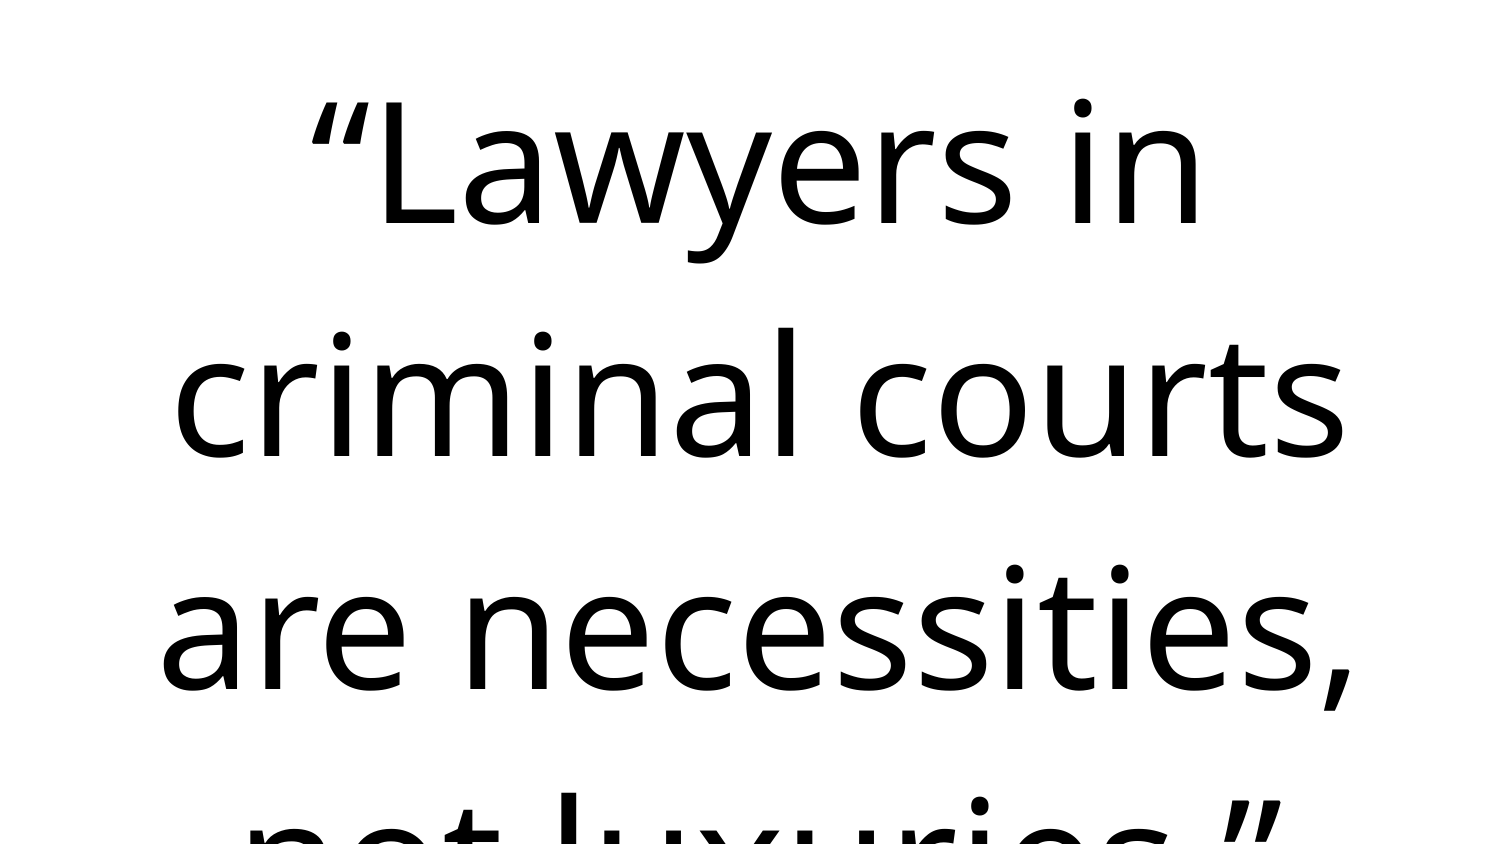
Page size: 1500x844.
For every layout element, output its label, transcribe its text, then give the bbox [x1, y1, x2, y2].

text_box “Lawyers in criminal courts are necessities, not luxuries.” -Justice Hugo Black: Gideon v. Wainwright 372 US , 335 344, (1963) [52, 9, 1468, 790]
